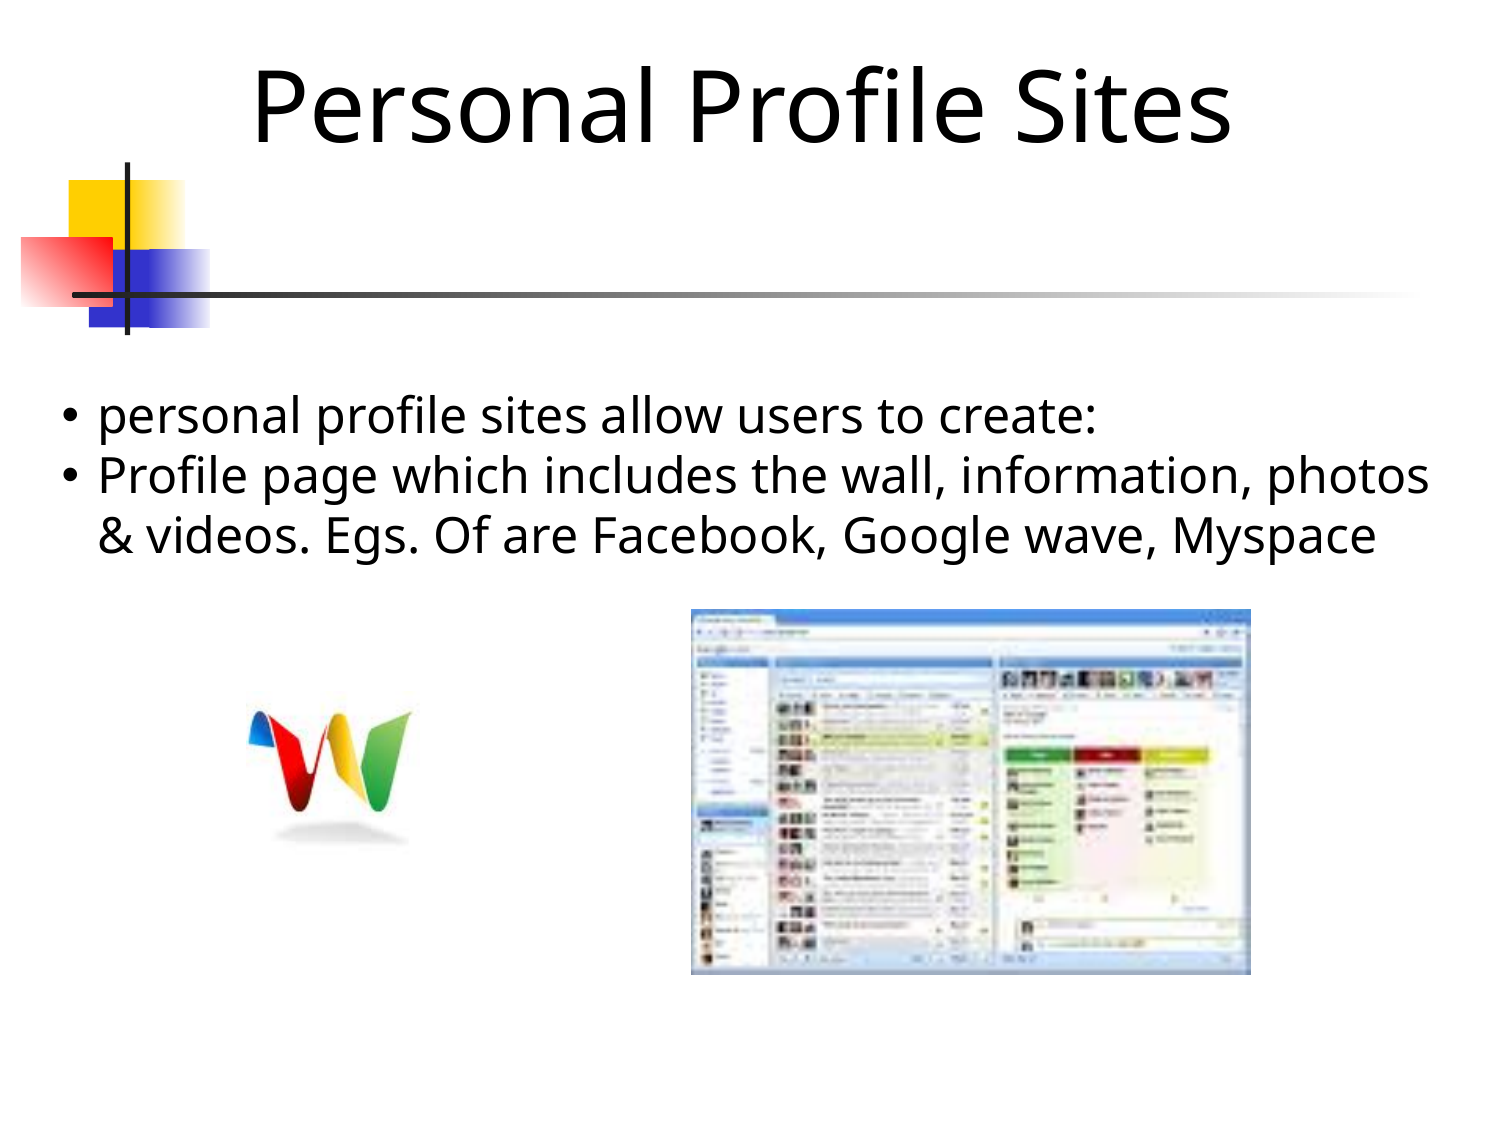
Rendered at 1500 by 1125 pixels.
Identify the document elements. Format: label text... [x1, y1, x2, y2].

picture [245, 691, 420, 866]
text_box Personal Profile Sites [234, 35, 1450, 316]
text_box [187, 310, 1363, 316]
text_box personal profile sites allow users to create: Profile page which includes the wall, information, photos & videos. Egs. Of are Facebook, Google wave, Myspace [46, 316, 1465, 572]
picture [691, 609, 1251, 976]
